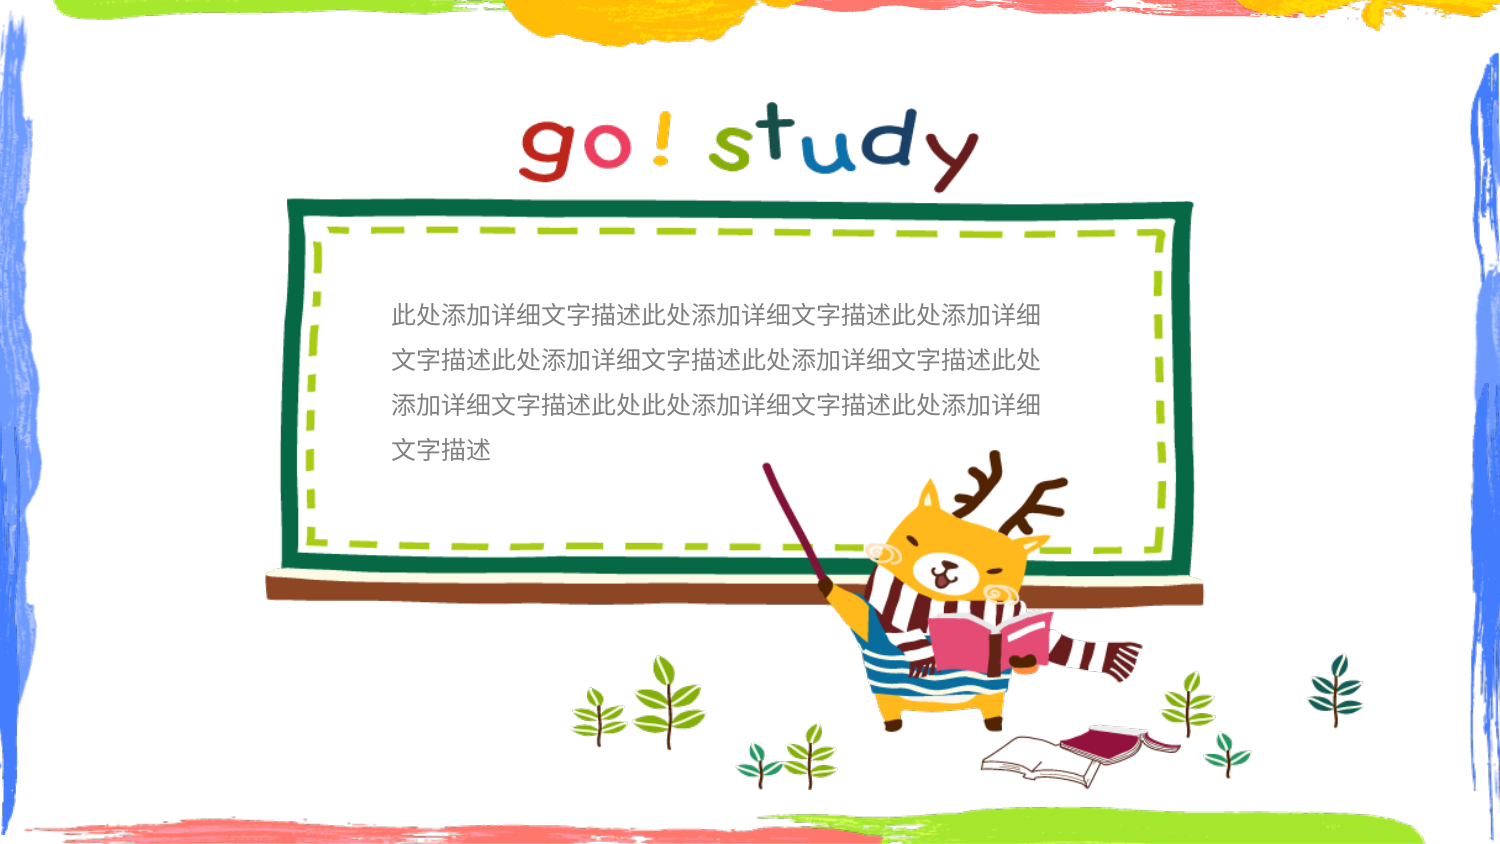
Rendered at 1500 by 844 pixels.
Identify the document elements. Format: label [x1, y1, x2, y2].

picture [25, 817, 910, 843]
picture [265, 102, 1365, 790]
picture [45, 0, 1500, 47]
picture [1471, 383, 1500, 840]
picture [1471, 84, 1500, 382]
picture [1471, 53, 1498, 83]
picture [0, 4, 43, 835]
picture [757, 807, 1436, 843]
